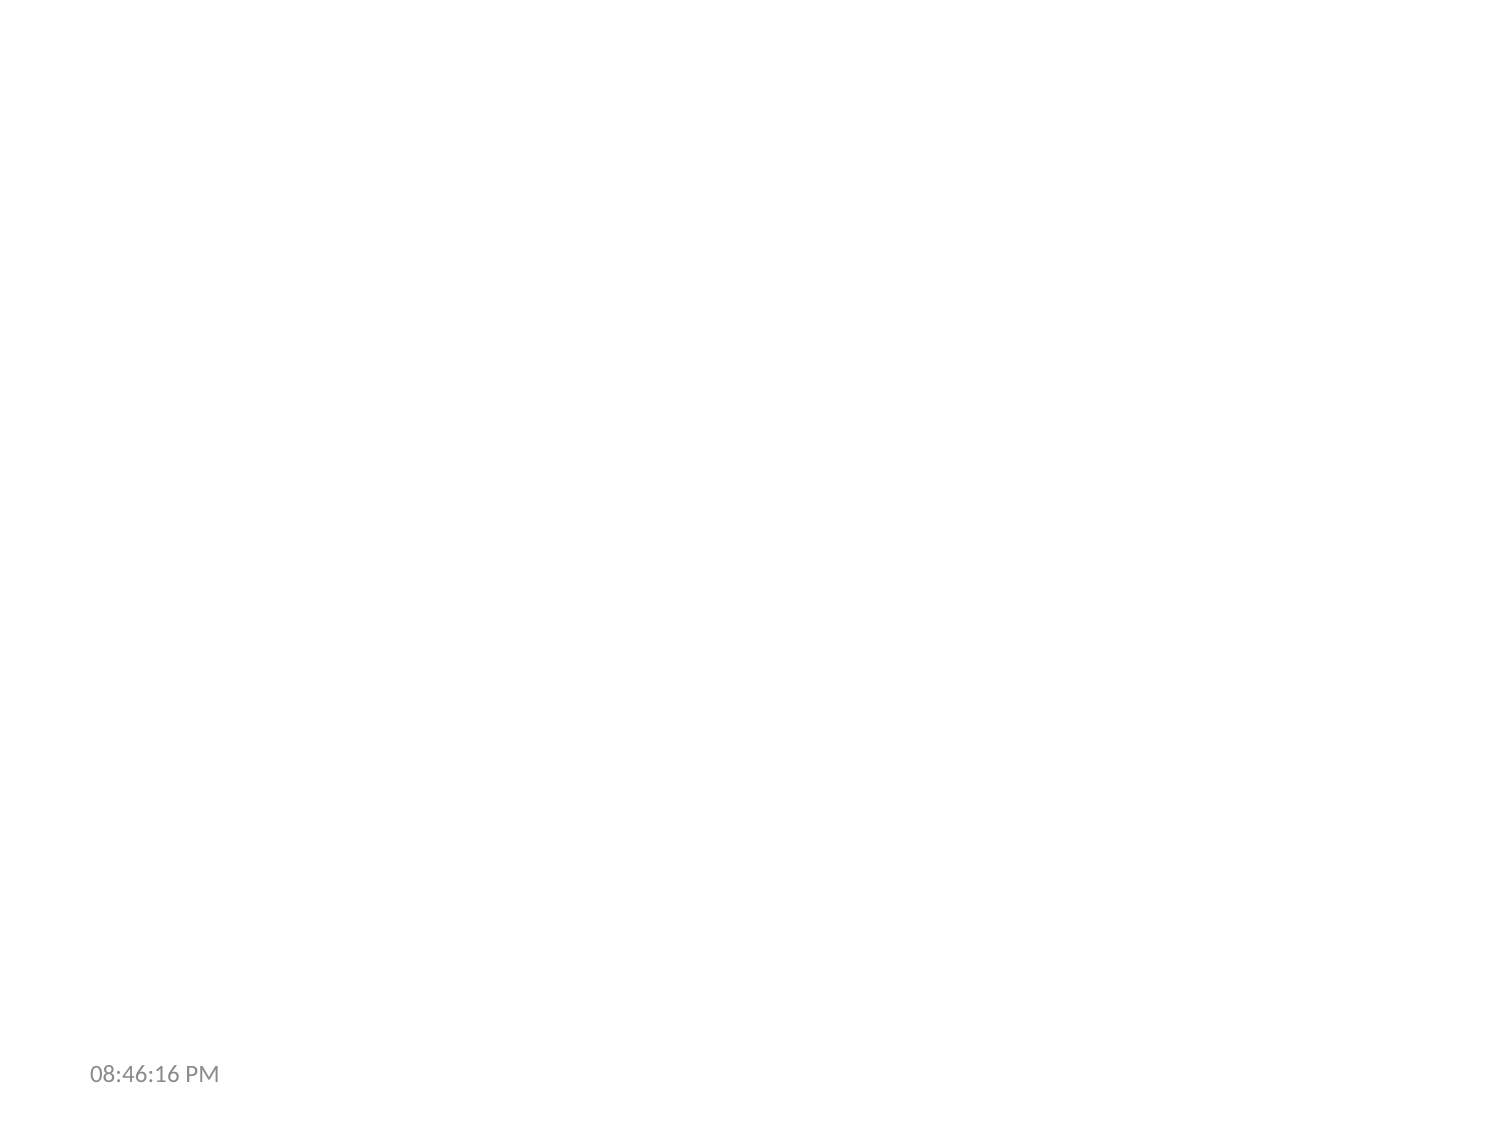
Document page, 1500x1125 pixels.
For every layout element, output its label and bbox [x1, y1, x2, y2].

slide_number [75, 1042, 425, 1103]
